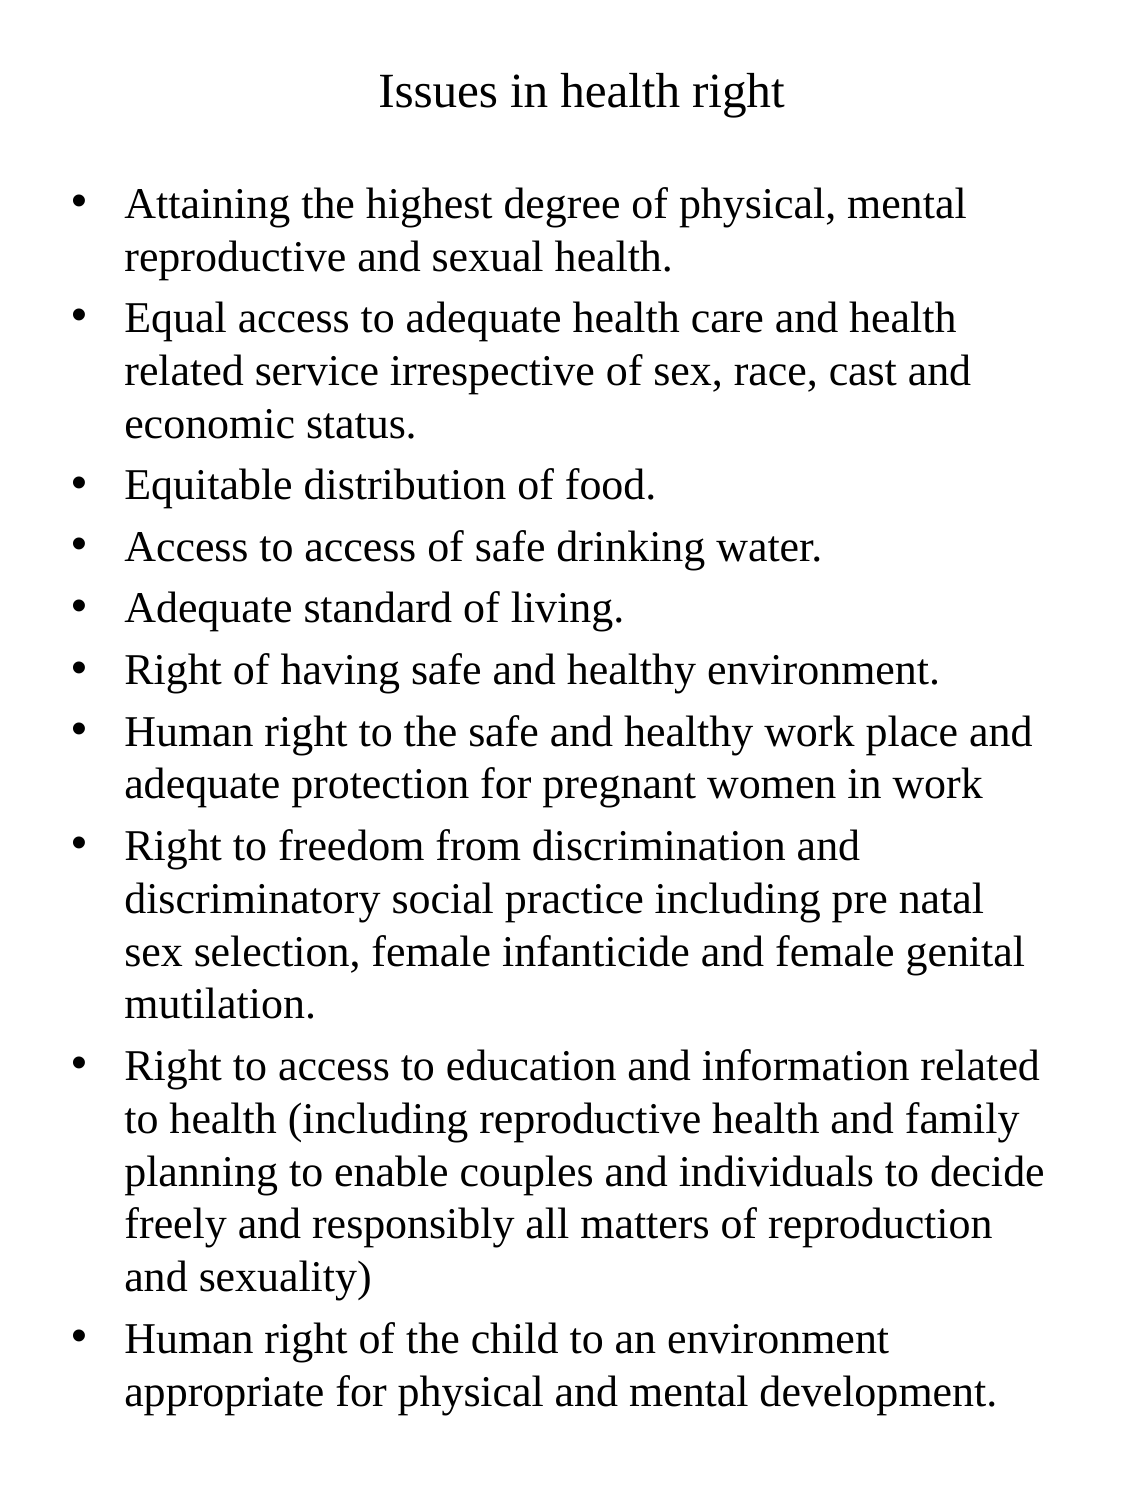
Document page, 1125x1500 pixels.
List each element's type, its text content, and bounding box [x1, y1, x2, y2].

list Attaining the highest degree of physical, mental reproductive and sexual health. Equal access to adequate health care and health related service irrespective of sex, race, cast and economic status. Equitable distribution of food. Access to access of safe drinking water. Adequate standard of living. Right of having safe and healthy environment. Human right to the safe and healthy work place and adequate protection for pregnant women in work Right to freedom from discrimination and discriminatory social practice including pre natal sex selection, female infanticide and female genital mutilation. Right to access to education and information related to health (including reproductive health and family planning to enable couples and individuals to decide freely and responsibly all matters of reproduction and sexuality) Human right of the child to an environment appropriate for physical and mental development. [56, 166, 1069, 1434]
title Issues in health right [75, 50, 1088, 190]
